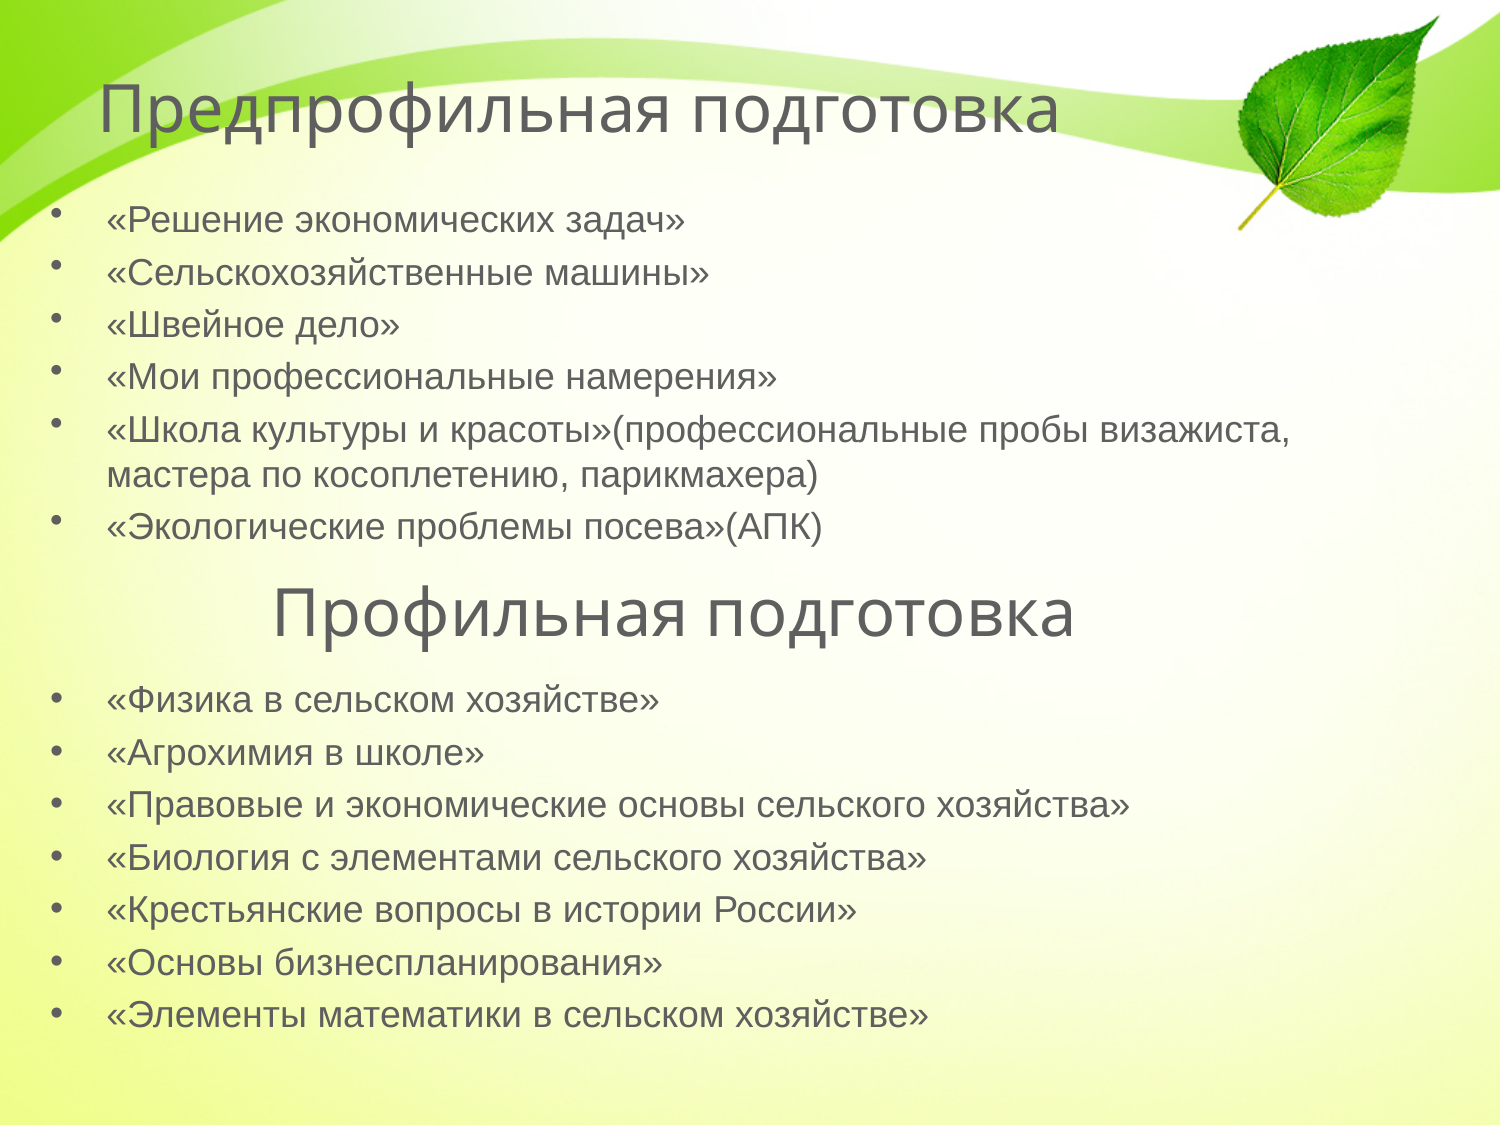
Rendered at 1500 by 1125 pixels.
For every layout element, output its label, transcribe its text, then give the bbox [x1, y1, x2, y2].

title Предпрофильная подготовка [81, 46, 1283, 165]
picture [0, 0, 1500, 1125]
text_box [58, 749, 1409, 1062]
text_box «Физика в сельском хозяйстве» «Агрохимия в школе» «Правовые и экономические основы сельского хозяйства» «Биология с элементами сельского хозяйства» «Крестьянские вопросы в истории России» «Основы бизнеспланирования» «Элементы математики в сельском хозяйстве» [35, 667, 1386, 980]
text_box Профильная подготовка [0, 550, 1350, 668]
list «Решение экономических задач» «Сельскохозяйственные машины» «Швейное дело» «Мои профессиональные намерения» «Школа культуры и красоты»(профессиональные пробы визажиста, мастера по косоплетению, парикмахера) «Экологические проблемы посева»(АПК) [34, 187, 1386, 587]
